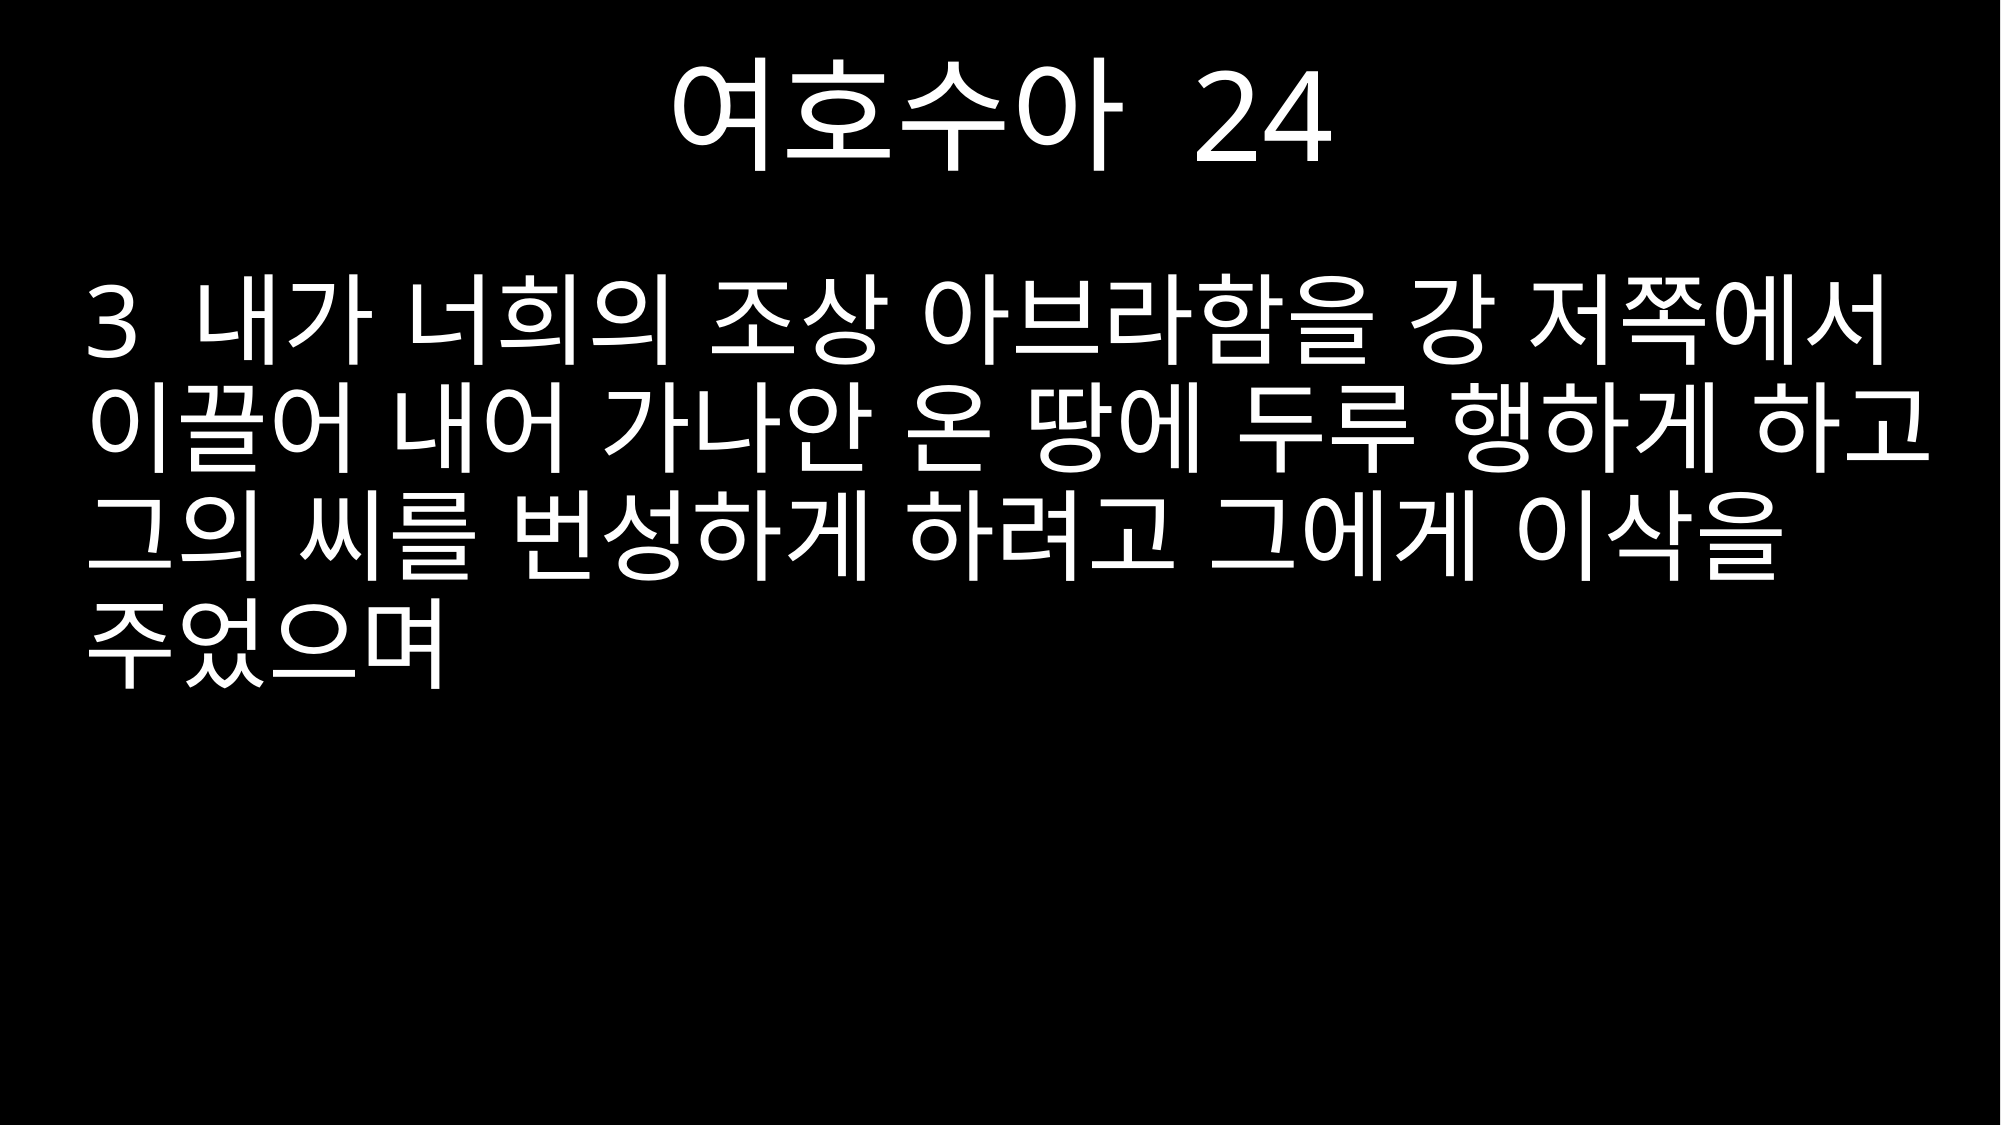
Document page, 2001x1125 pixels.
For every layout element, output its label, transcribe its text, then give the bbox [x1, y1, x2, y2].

picture [0, 0, 2001, 1125]
footer 여호수아 24 [0, 32, 2000, 192]
list 3 내가 너희의 조상 아브라함을 강 저쪽에서 이끌어 내어 가나안 온 땅에 두루 행하게 하고 그의 씨를 번성하게 하려고 그에게 이삭을 주었으며 [69, 263, 1953, 423]
